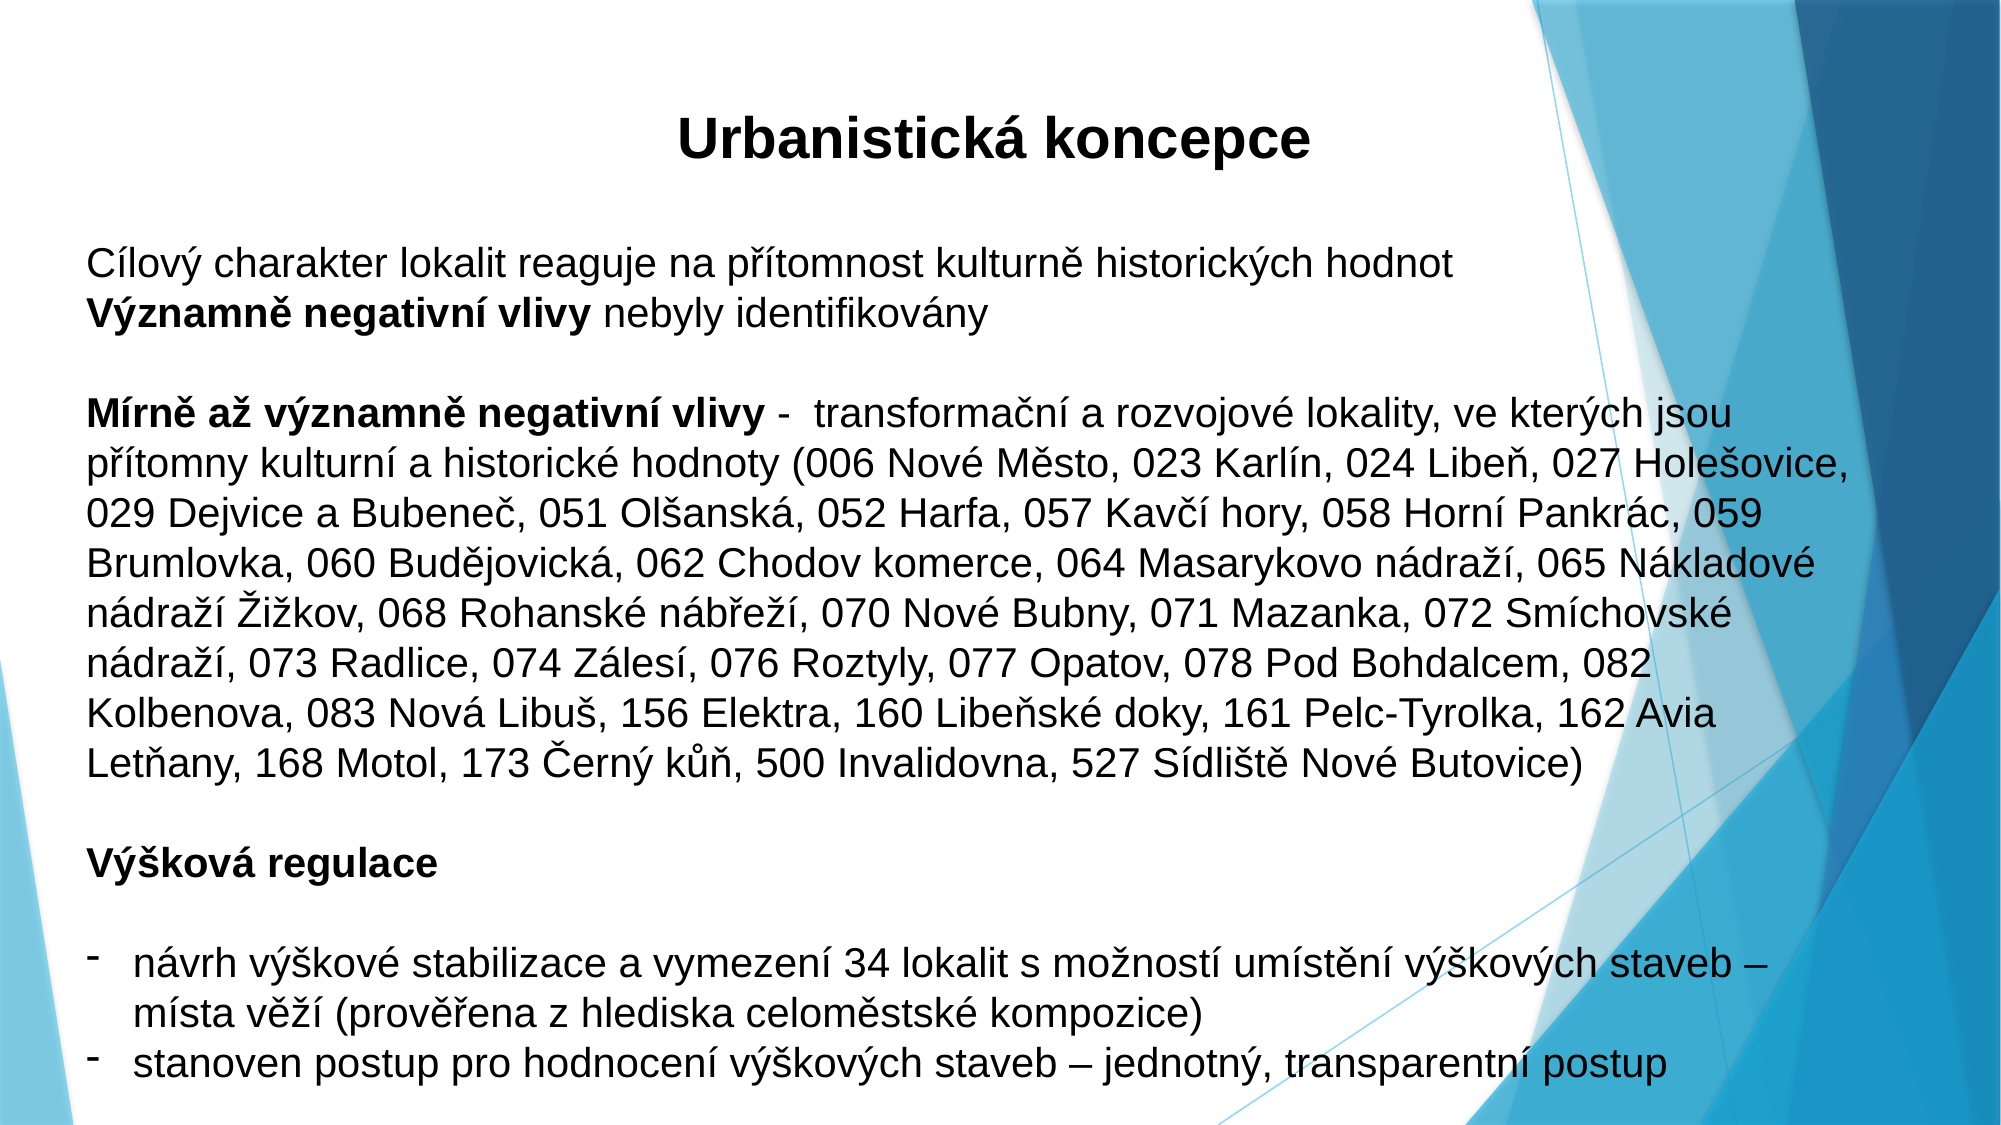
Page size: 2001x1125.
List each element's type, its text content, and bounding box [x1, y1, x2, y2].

text_box Urbanistická koncepce [71, 92, 1935, 178]
text_box Cílový charakter lokalit reaguje na přítomnost kulturně historických hodnot Významně negativní vlivy nebyly identifikovány Mírně až významně negativní vlivy - transformační a rozvojové lokality, ve kterých jsou přítomny kulturní a historické hodnoty (006 Nové Město, 023 Karlín, 024 Libeň, 027 Holešovice, 029 Dejvice a Bubeneč, 051 Olšanská, 052 Harfa, 057 Kavčí hory, 058 Horní Pankrác, 059 Brumlovka, 060 Budějovická, 062 Chodov komerce, 064 Masarykovo nádraží, 065 Nákladové nádraží Žižkov, 068 Rohanské nábřeží, 070 Nové Bubny, 071 Mazanka, 072 Smíchovské nádraží, 073 Radlice, 074 Zálesí, 076 Roztyly, 077 Opatov, 078 Pod Bohdalcem, 082 Kolbenova, 083 Nová Libuš, 156 Elektra, 160 Libeňské doky, 161 Pelc-Tyrolka, 162 Avia Letňany, 168 Motol, 173 Černý kůň, 500 Invalidovna, 527 Sídliště Nové Butovice) Výšková regulace návrh výškové stabilizace a vymezení 34 lokalit s možností umístění výškových staveb – místa věží (prověřena z hlediska celoměstské kompozice) stanoven postup pro hodnocení výškových staveb – jednotný, transparentní postup [71, 228, 1870, 1125]
